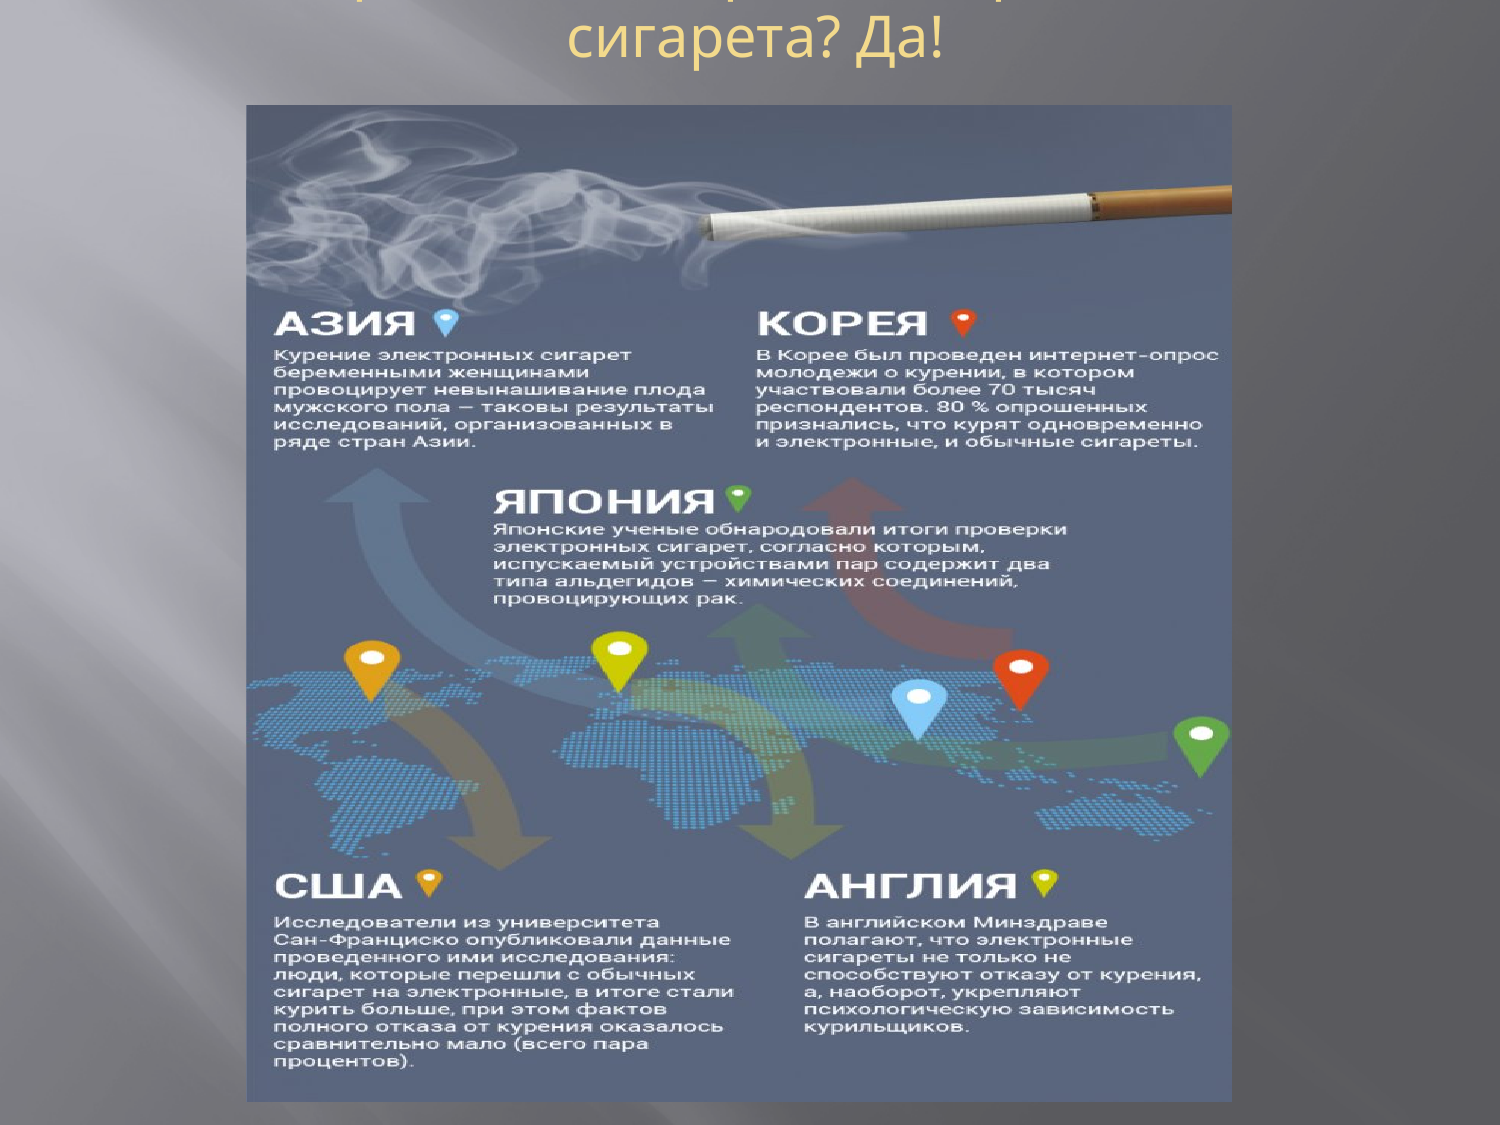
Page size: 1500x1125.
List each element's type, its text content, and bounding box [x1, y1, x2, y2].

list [245, 105, 1232, 1102]
title Приносит ли вред электронная сигарета? Да! [164, 0, 1348, 77]
